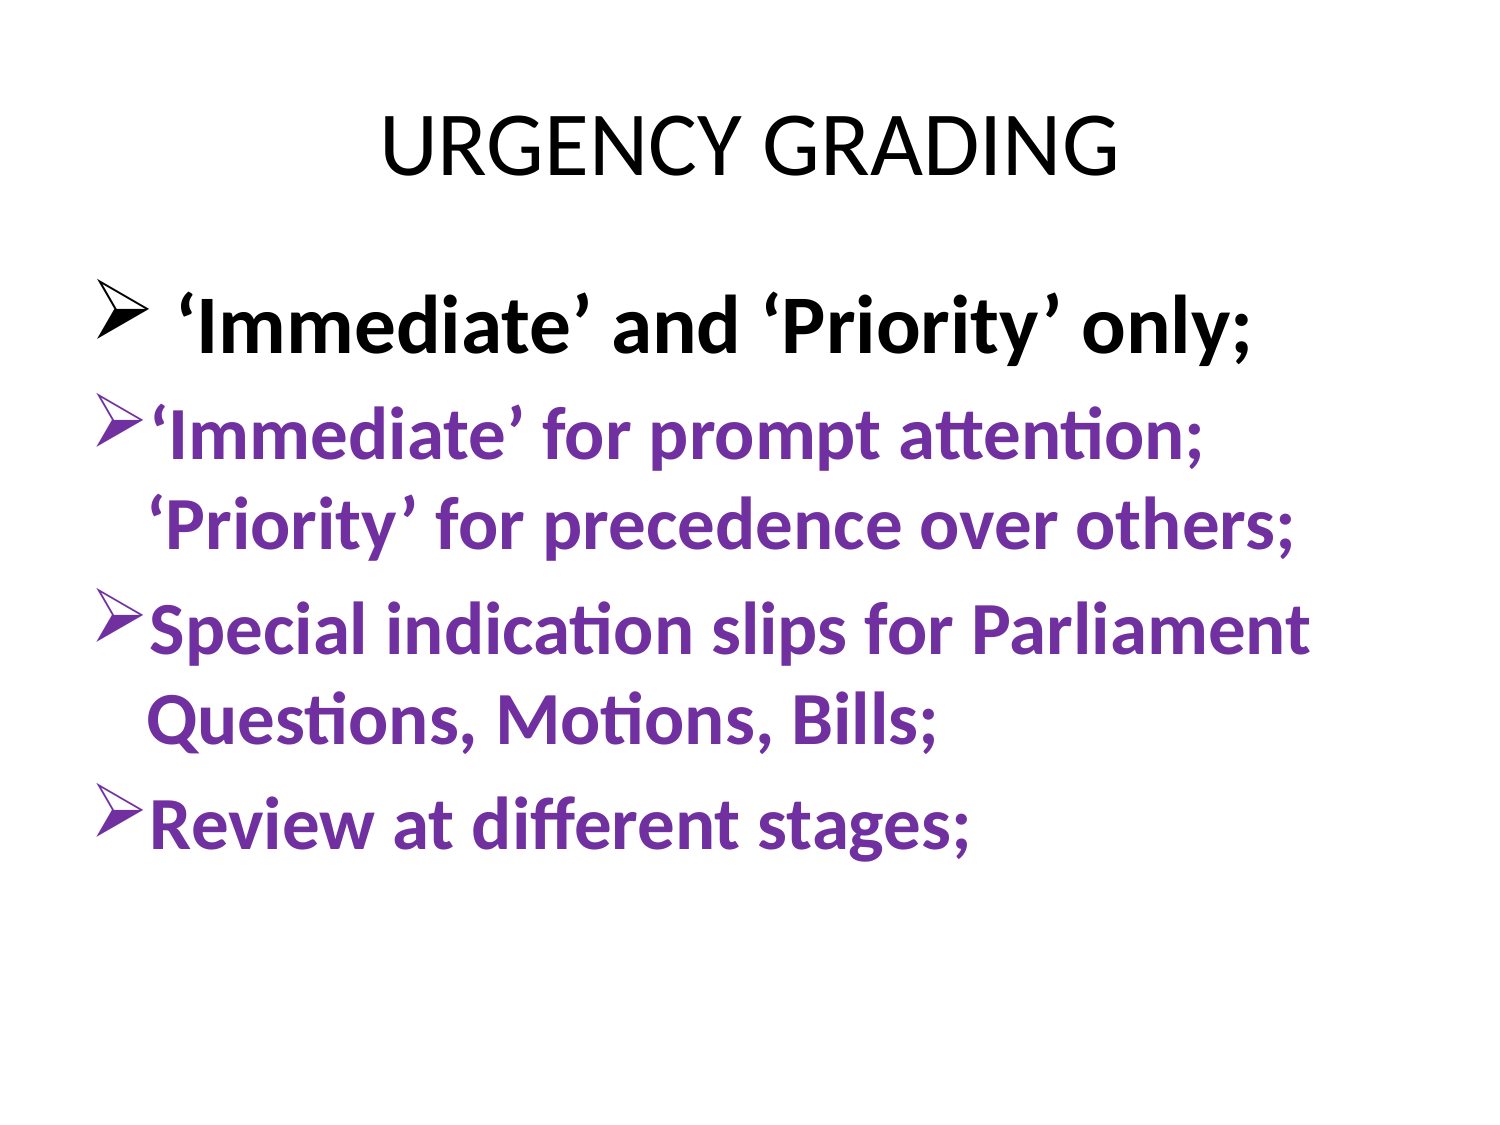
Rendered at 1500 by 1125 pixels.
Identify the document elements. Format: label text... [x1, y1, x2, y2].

list ‘Immediate’ and ‘Priority’ only; ‘Immediate’ for prompt attention; ‘Priority’ for precedence over others; Special indication slips for Parliament Questions, Motions, Bills; Review at different stages; [75, 262, 1425, 1005]
title URGENCY GRADING [75, 45, 1425, 233]
